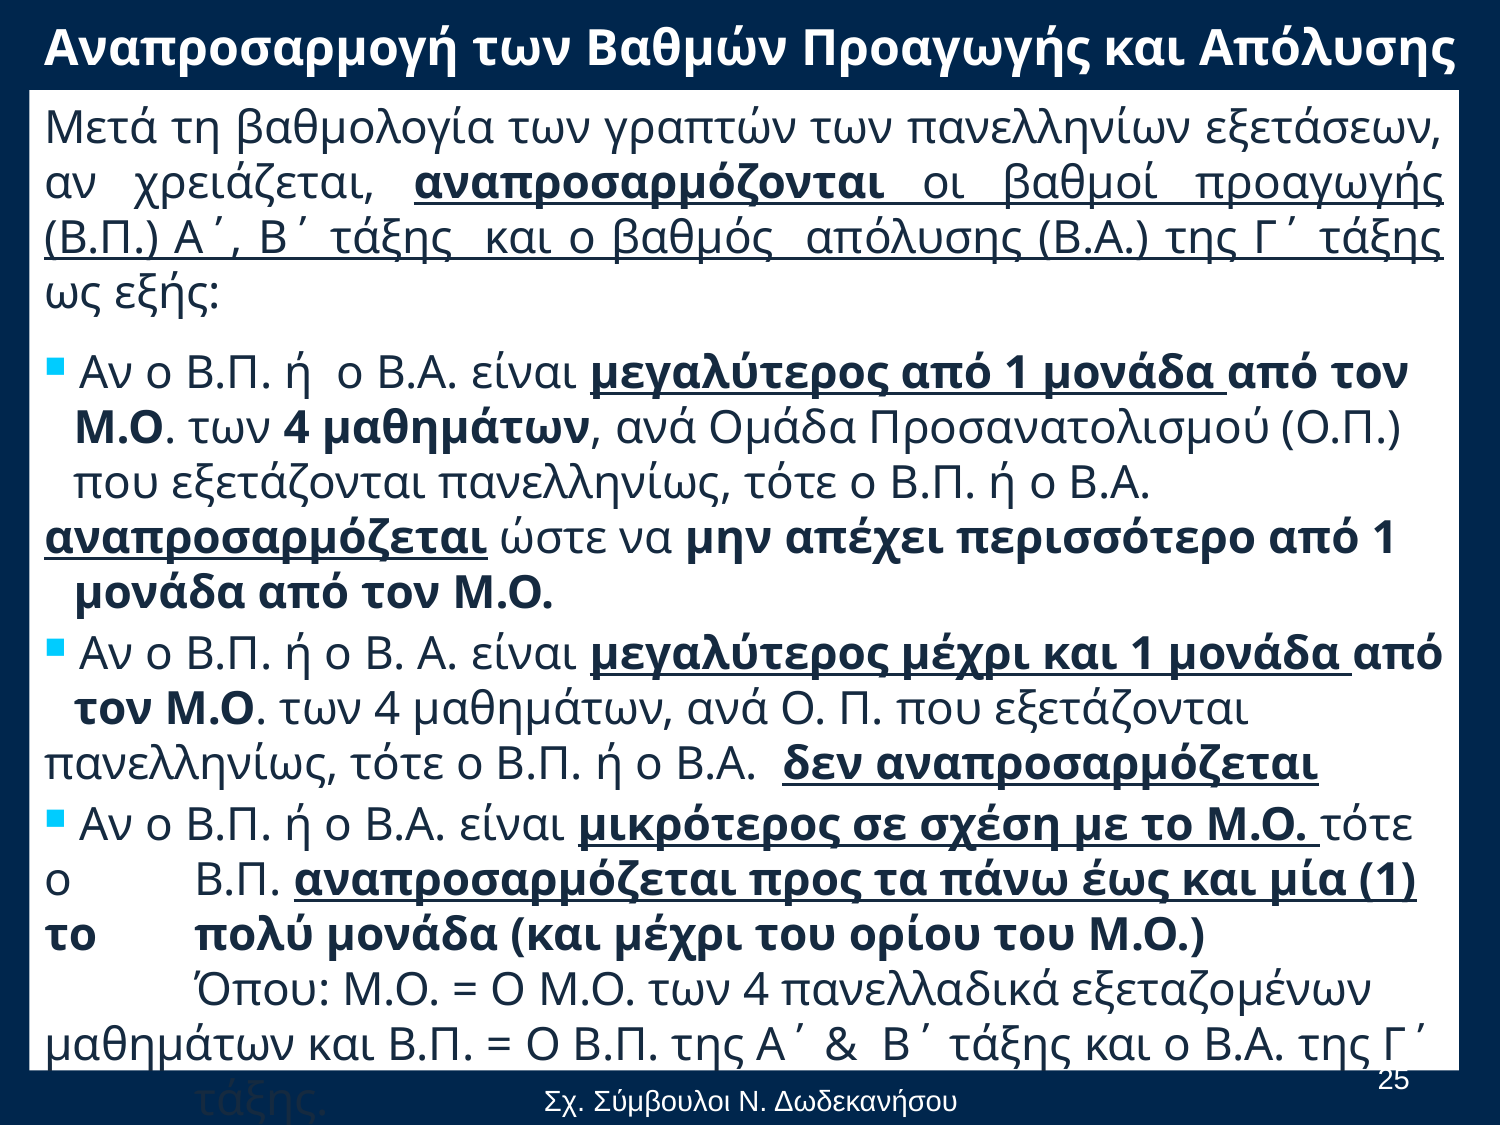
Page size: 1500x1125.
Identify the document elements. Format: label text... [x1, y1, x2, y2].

footer Σχ. Σύμβουλοι Ν. Δωδεκανήσου [513, 1071, 989, 1125]
list Μετά τη βαθμολογία των γραπτών των πανελληνίων εξετάσεων, αν χρειάζεται, αναπροσαρμόζονται οι βαθμοί προαγωγής (Β.Π.) Α΄, Β΄ τάξης και ο βαθμός απόλυσης (Β.Α.) της Γ΄ τάξης ως εξής: Αν ο Β.Π. ή ο Β.Α. είναι μεγαλύτερος από 1 μονάδα από τον Μ.Ο. των 4 μαθημάτων, ανά Ομάδα Προσανατολισμού (Ο.Π.) που εξετάζονται πανελληνίως, τότε ο Β.Π. ή ο Β.Α. αναπροσαρμόζεται ώστε να μην απέχει περισσότερο από 1 μονάδα από τον Μ.Ο. Αν ο Β.Π. ή ο Β. Α. είναι μεγαλύτερος μέχρι και 1 μονάδα από τον Μ.Ο. των 4 μαθημάτων, ανά Ο. Π. που εξετάζονται πανελληνίως, τότε ο Β.Π. ή ο Β.Α. δεν αναπροσαρμόζεται Αν ο Β.Π. ή ο Β.Α. είναι μικρότερος σε σχέση με το Μ.Ο. τότε ο Β.Π. αναπροσαρμόζεται προς τα πάνω έως και μία (1) το πολύ μονάδα (και μέχρι του ορίου του Μ.Ο.) Όπου: Μ.Ο. = O Μ.Ο. των 4 πανελλαδικά εξεταζομένων μαθημάτων και Β.Π. = Ο Β.Π. της Α΄ & Β΄ τάξης και ο Β.Α. της Γ΄ τάξης. [29, 89, 1460, 1071]
title Αναπροσαρμογή των Βαθμών Προαγωγής και Απόλυσης [0, 0, 1500, 91]
slide_number 25 [1074, 1024, 1426, 1103]
